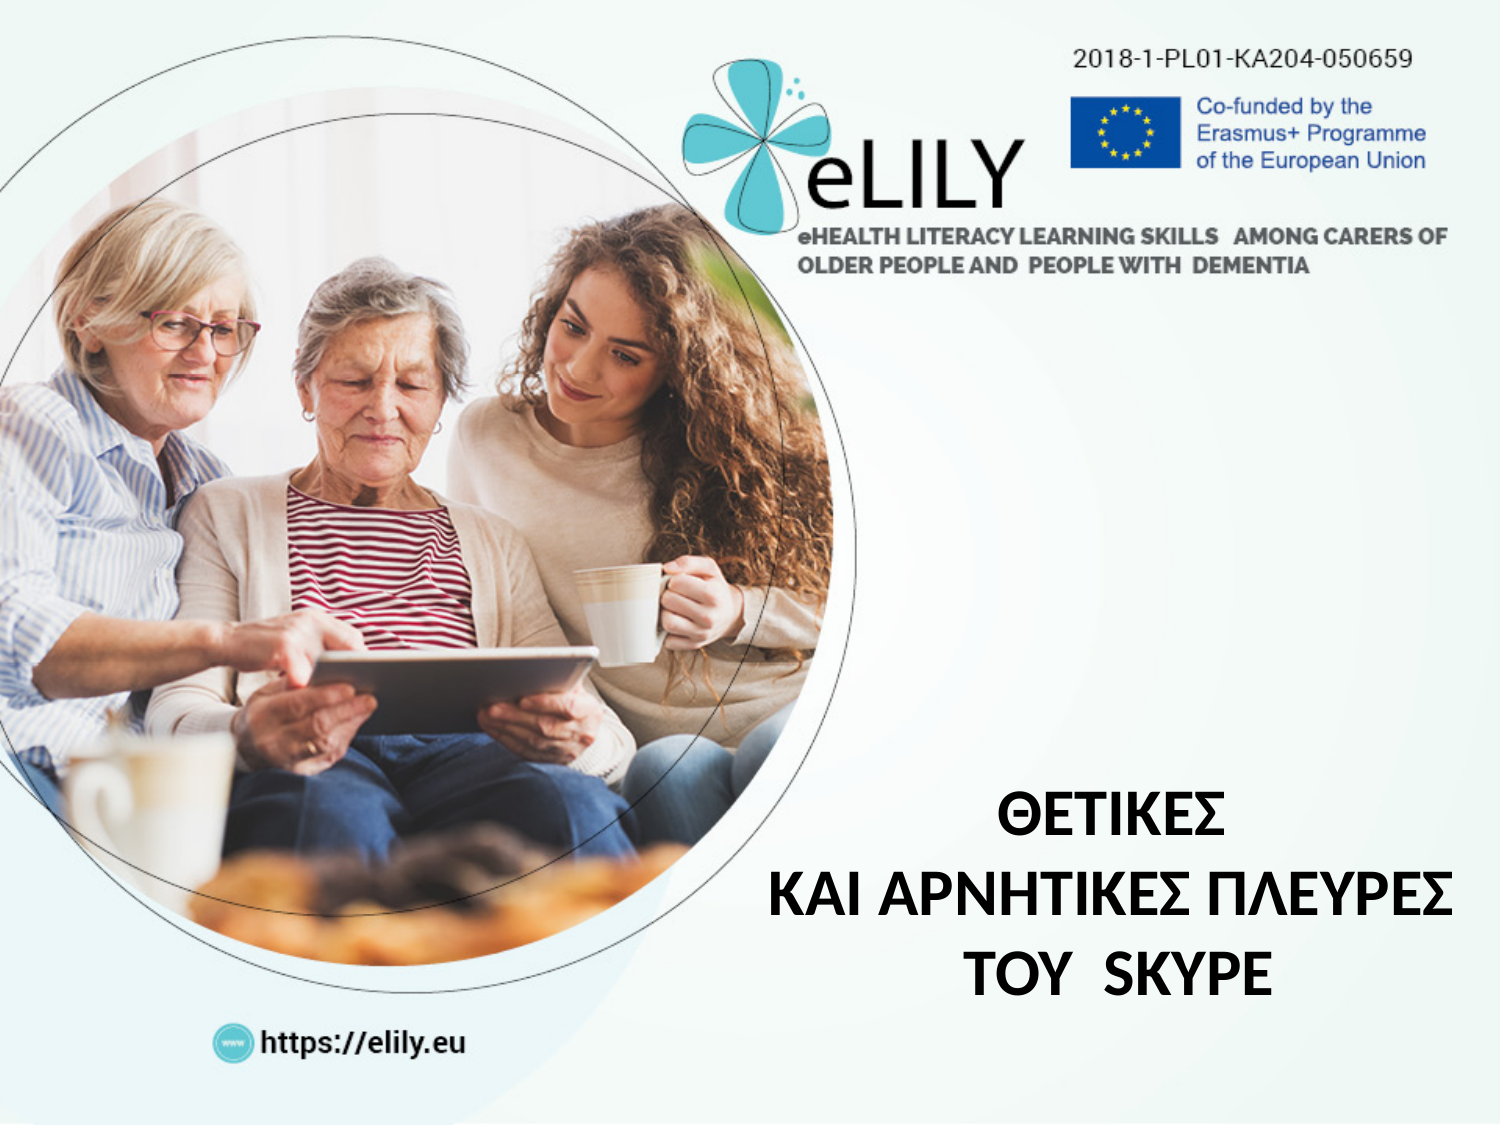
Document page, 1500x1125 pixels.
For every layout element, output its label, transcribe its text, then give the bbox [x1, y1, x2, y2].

text_box ΘΕΤΙΚΕΣ ΚΑΙ ΑΡΝΗΤΙΚΕΣ ΠΛΕΥΡΕΣ ΤΟΥ SKYPE [738, 761, 1500, 1017]
picture [0, 0, 1500, 1125]
